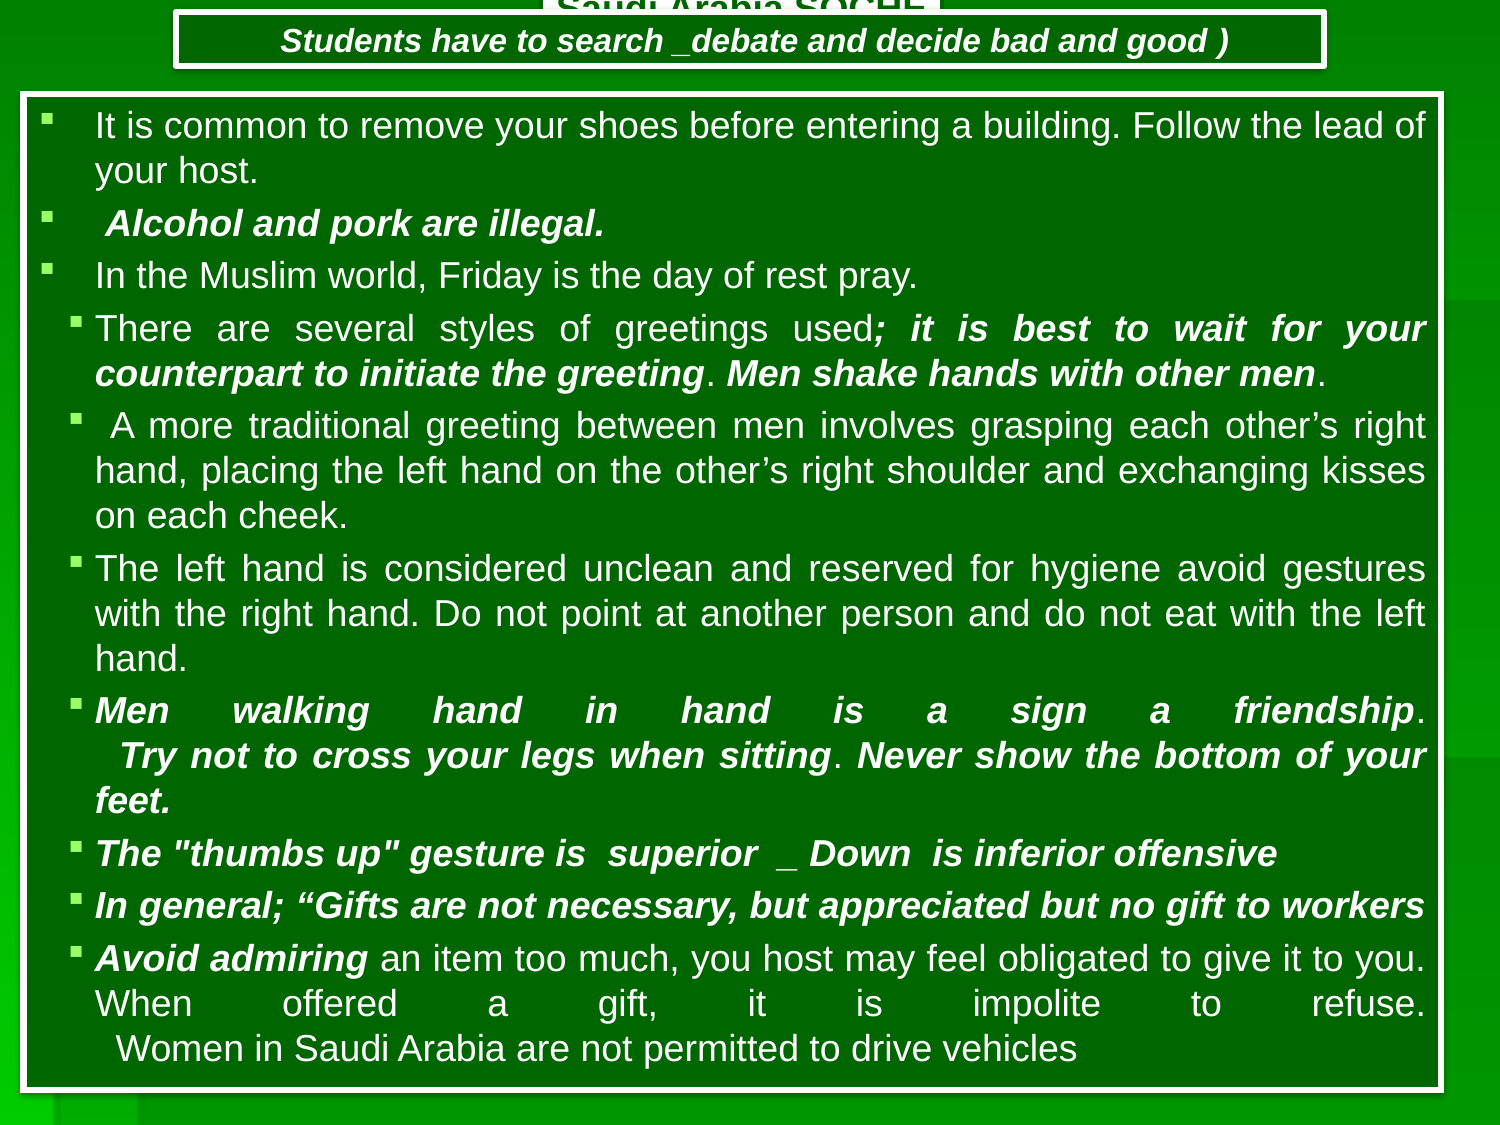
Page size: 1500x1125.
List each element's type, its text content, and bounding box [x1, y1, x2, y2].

list It is common to remove your shoes before entering a building. Follow the lead of your host. Alcohol and pork are illegal. In the Muslim world, Friday is the day of rest pray. There are several styles of greetings used; it is best to wait for your counterpart to initiate the greeting. Men shake hands with other men. A more traditional greeting between men involves grasping each other’s right hand, placing the left hand on the other’s right shoulder and exchanging kisses on each cheek. The left hand is considered unclean and reserved for hygiene avoid gestures with the right hand. Do not point at another person and do not eat with the left hand. Men walking hand in hand is a sign a friendship. Try not to cross your legs when sitting. Never show the bottom of your feet. The "thumbs up" gesture is superior _ Down is inferior offensive In general; “Gifts are not necessary, but appreciated but no gift to workers Avoid admiring an item too much, you host may feel obligated to give it to you. When offered a gift, it is impolite to refuse. Women in Saudi Arabia are not permitted to drive vehicles [20, 91, 1444, 1093]
text_box Saudi Arabia SOCHE [539, 0, 944, 7]
text_box ( Students have to search _debate and decide bad and good [173, 9, 1327, 69]
